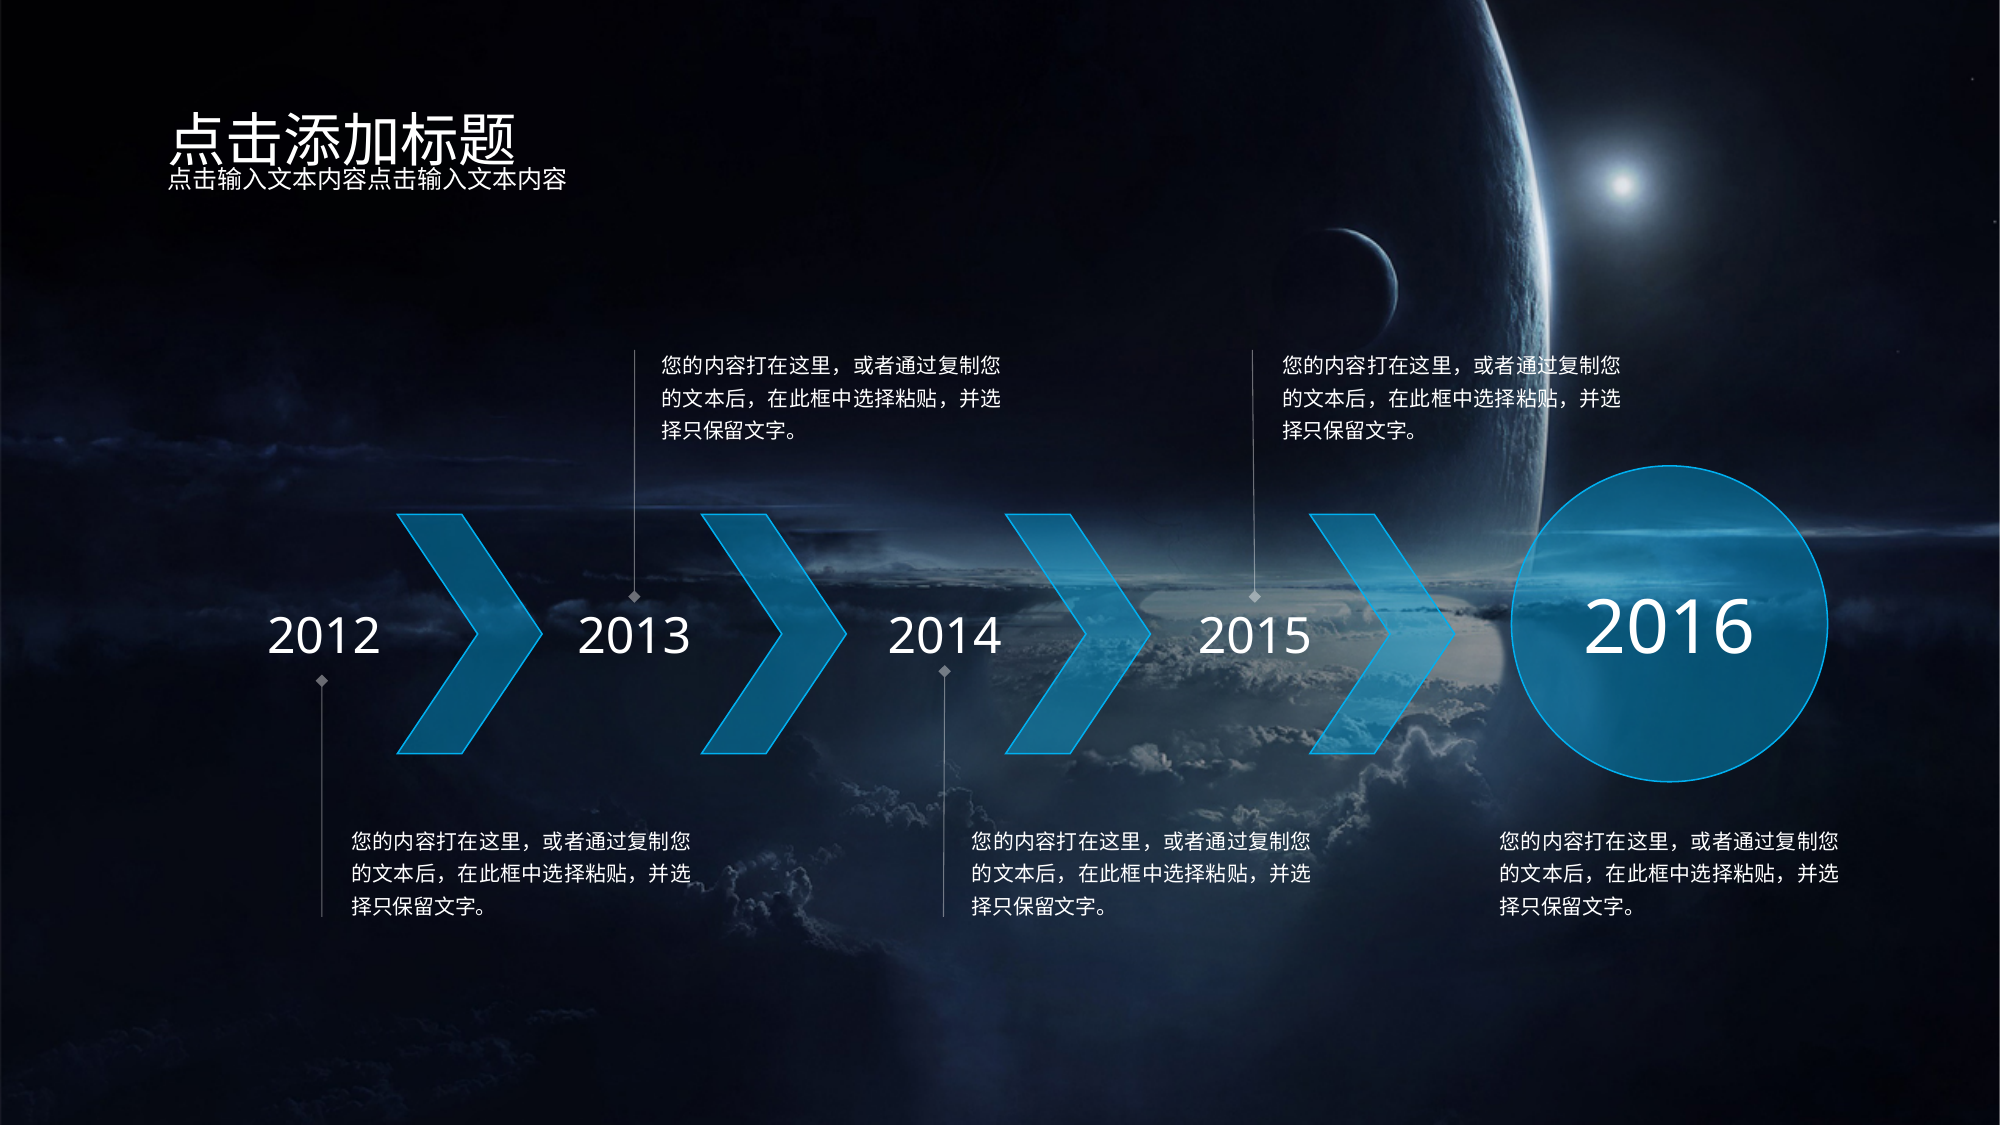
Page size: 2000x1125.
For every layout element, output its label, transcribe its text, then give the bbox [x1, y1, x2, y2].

text_box 您的内容打在这里，或者通过复制您的文本后，在此框中选择粘贴，并选择只保留文字。 [646, 338, 1017, 451]
text_box [315, 674, 329, 685]
text_box [397, 514, 543, 754]
text_box 2014 [872, 596, 1017, 672]
text_box 您的内容打在这里，或者通过复制您的文本后，在此框中选择粘贴，并选择只保留文字。 [336, 813, 706, 926]
text_box 点击输入文本内容点击输入文本内容 [152, 155, 583, 201]
text_box 您的内容打在这里，或者通过复制您的文本后，在此框中选择粘贴，并选择只保留文字。 [1267, 338, 1637, 451]
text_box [1251, 349, 1256, 597]
text_box 您的内容打在这里，或者通过复制您的文本后，在此框中选择粘贴，并选择只保留文字。 [1484, 813, 1855, 926]
text_box [1005, 514, 1151, 754]
text_box [1309, 514, 1455, 754]
text_box 2016 [1511, 465, 1828, 782]
text_box 2012 [252, 596, 396, 672]
text_box [701, 514, 847, 754]
text_box 2013 [562, 596, 707, 672]
text_box 您的内容打在这里，或者通过复制您的文本后，在此框中选择粘贴，并选择只保留文字。 [957, 813, 1327, 926]
text_box 2015 [1183, 596, 1327, 672]
text_box 点击添加标题 [152, 60, 532, 155]
picture [0, 0, 2000, 1125]
